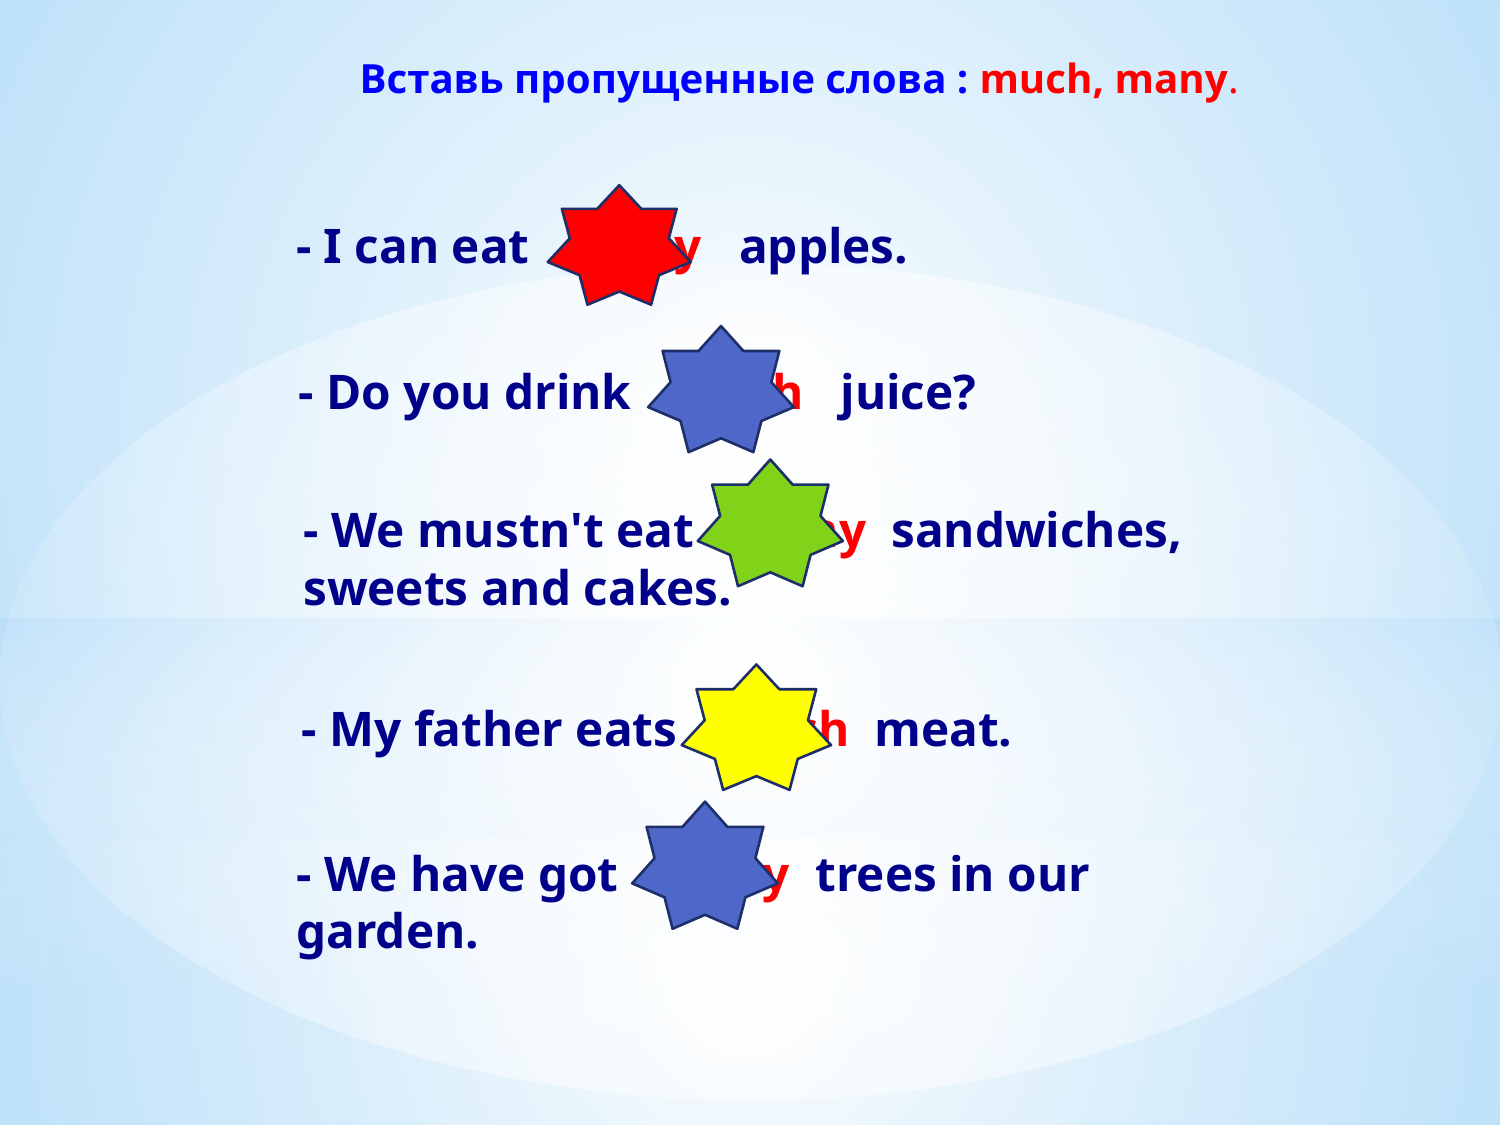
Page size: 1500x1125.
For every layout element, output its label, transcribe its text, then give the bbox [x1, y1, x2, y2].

text_box [646, 324, 796, 454]
text_box - My father eats much meat. [799, 692, 1171, 761]
text_box - I can eat many apples. [285, 210, 578, 279]
text_box [680, 663, 833, 792]
text_box [630, 800, 780, 930]
text_box - We mustn't eat many sandwiches, sweets and cakes. [292, 494, 1318, 620]
text_box - I can eat many apples. [660, 210, 1073, 279]
text_box - My father eats much meat. [291, 692, 713, 761]
text_box [696, 458, 845, 588]
text_box Вставь пропущенные слова : much, many. [316, 47, 1282, 107]
text_box - Do you drink much juice? [288, 356, 679, 425]
text_box [546, 183, 693, 306]
text_box - Do you drink much juice? [762, 356, 1156, 425]
text_box - We have got many trees in our garden. [285, 838, 1268, 964]
